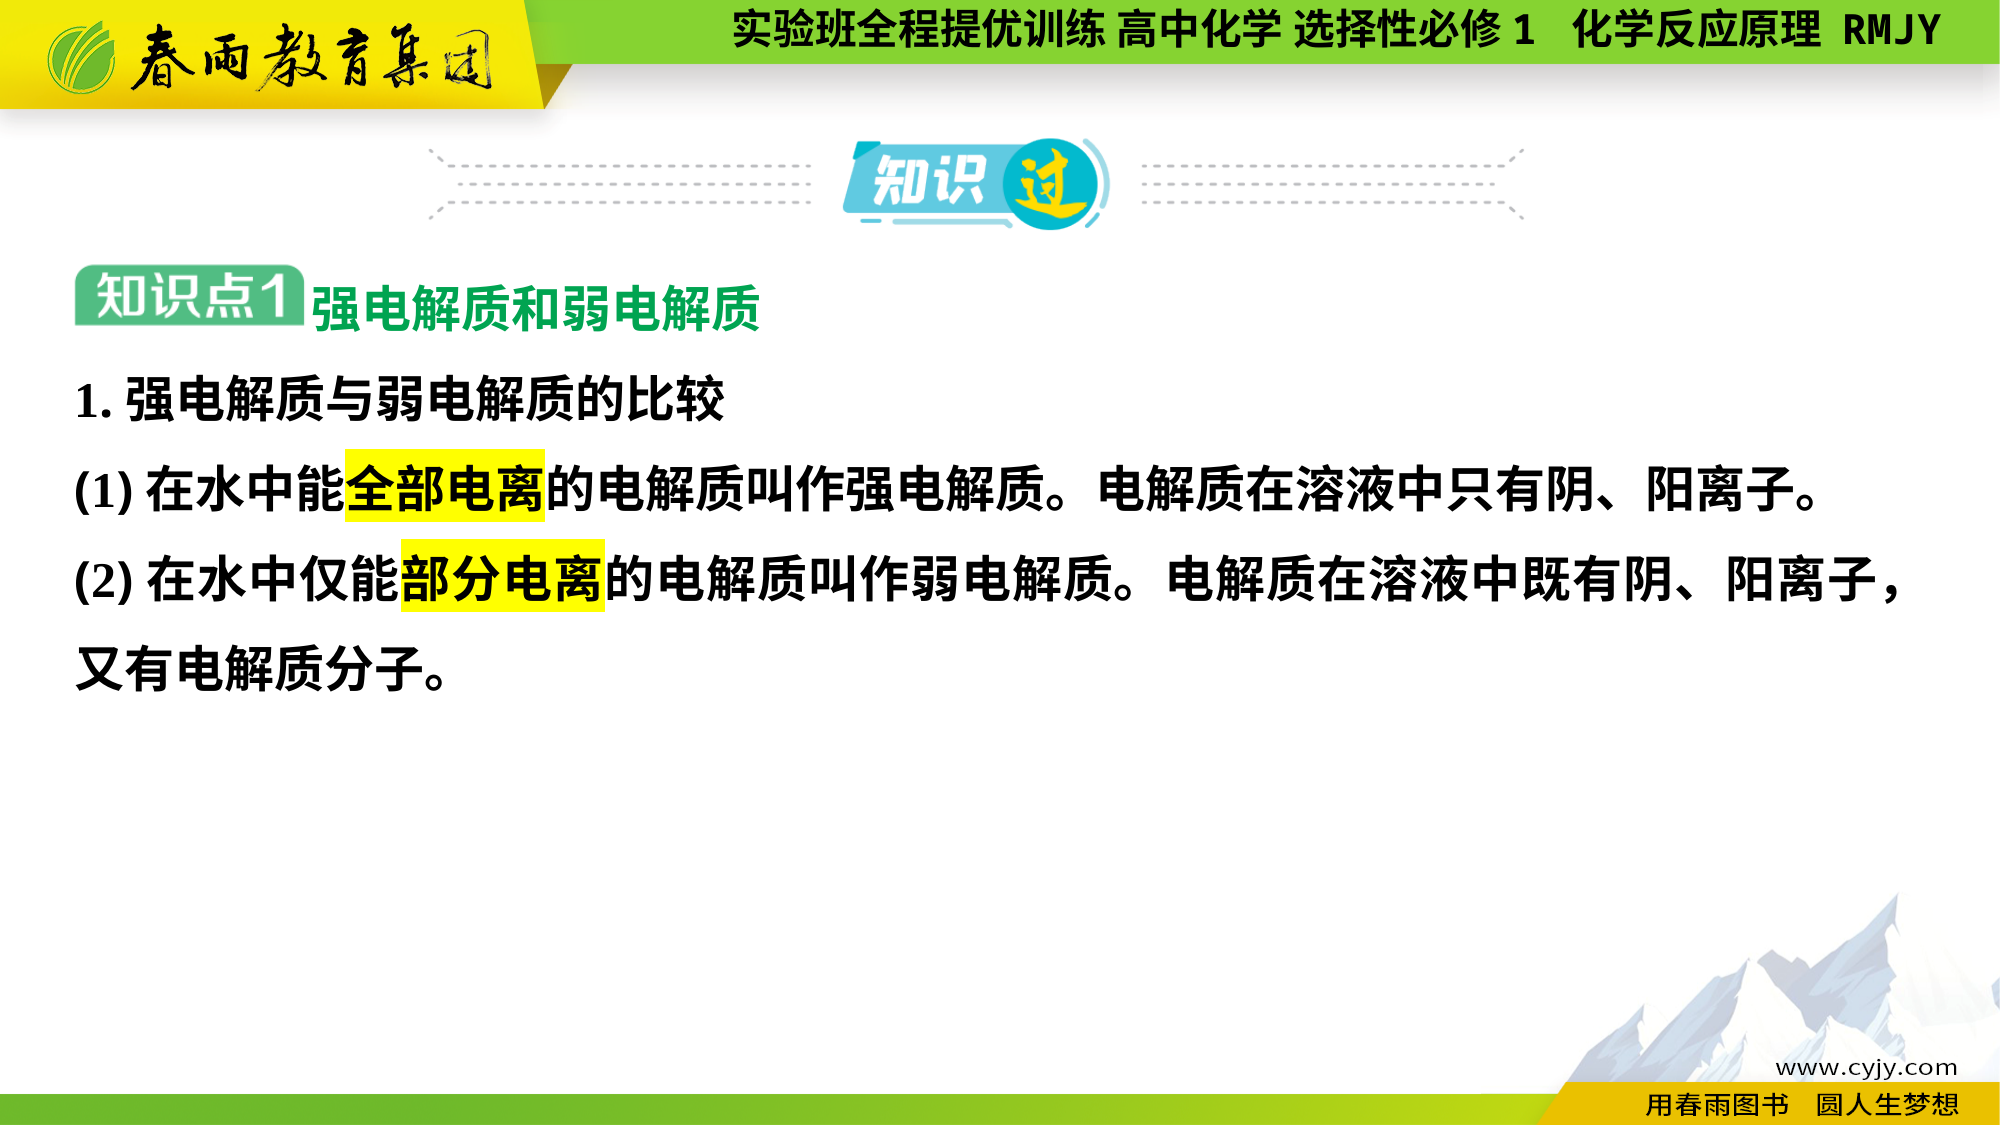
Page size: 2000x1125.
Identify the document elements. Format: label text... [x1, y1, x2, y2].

picture [0, 0, 2000, 1125]
list 强电解质和弱电解质 1.强电解质与弱电解质的比较 (1)在水中能全部电离的电解质叫作强电解质。电解质在溶液中只有阴、阳离子。 (2)在水中仅能部分电离的电解质叫作弱电解质。电解质在溶液中既有阴、阳离子，又有电解质分子。 [59, 239, 1944, 698]
